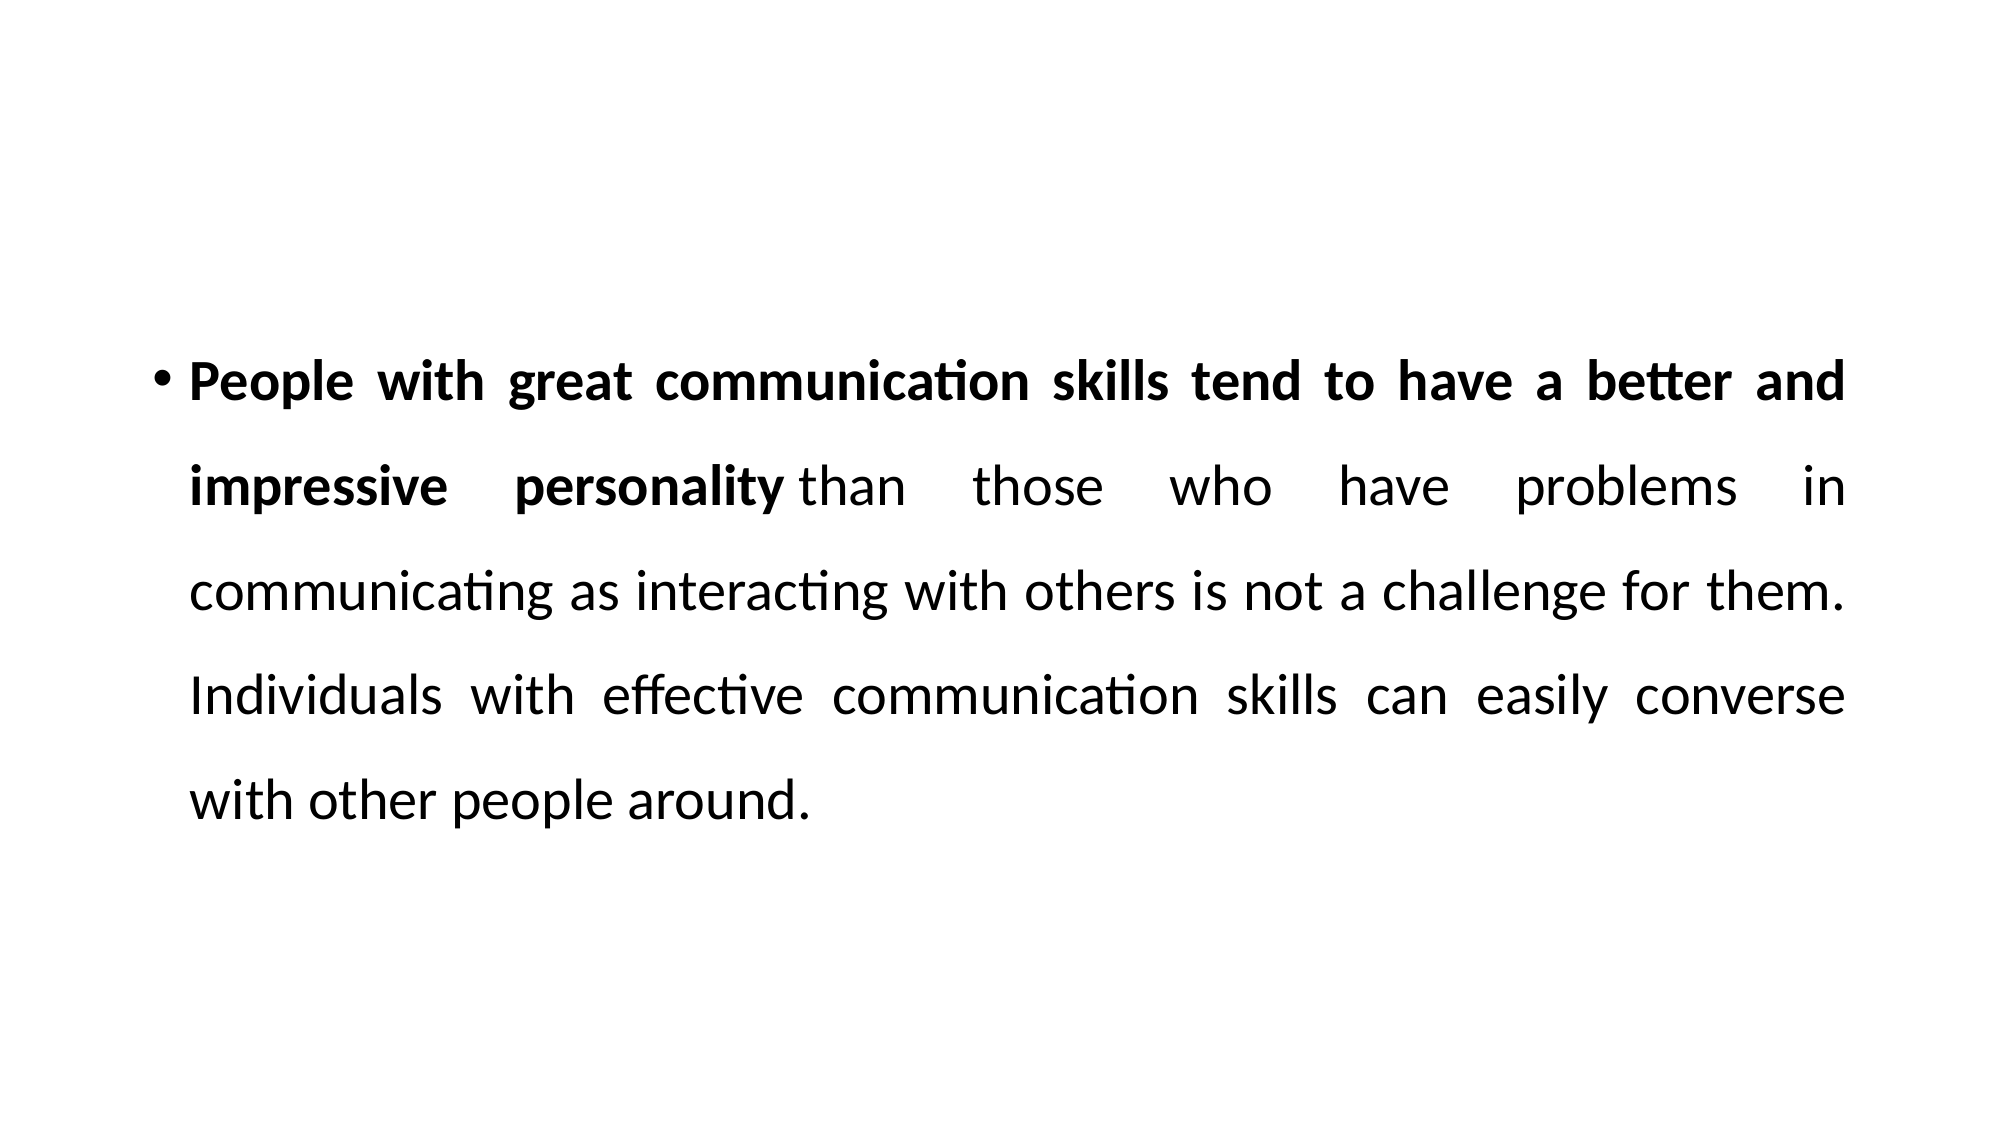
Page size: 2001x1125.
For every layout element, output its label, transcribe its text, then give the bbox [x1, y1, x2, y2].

list People with great communication skills tend to have a better and impressive personality than those who have problems in communicating as interacting with others is not a challenge for them. Individuals with effective communication skills can easily converse with other people around. [137, 299, 1863, 1014]
